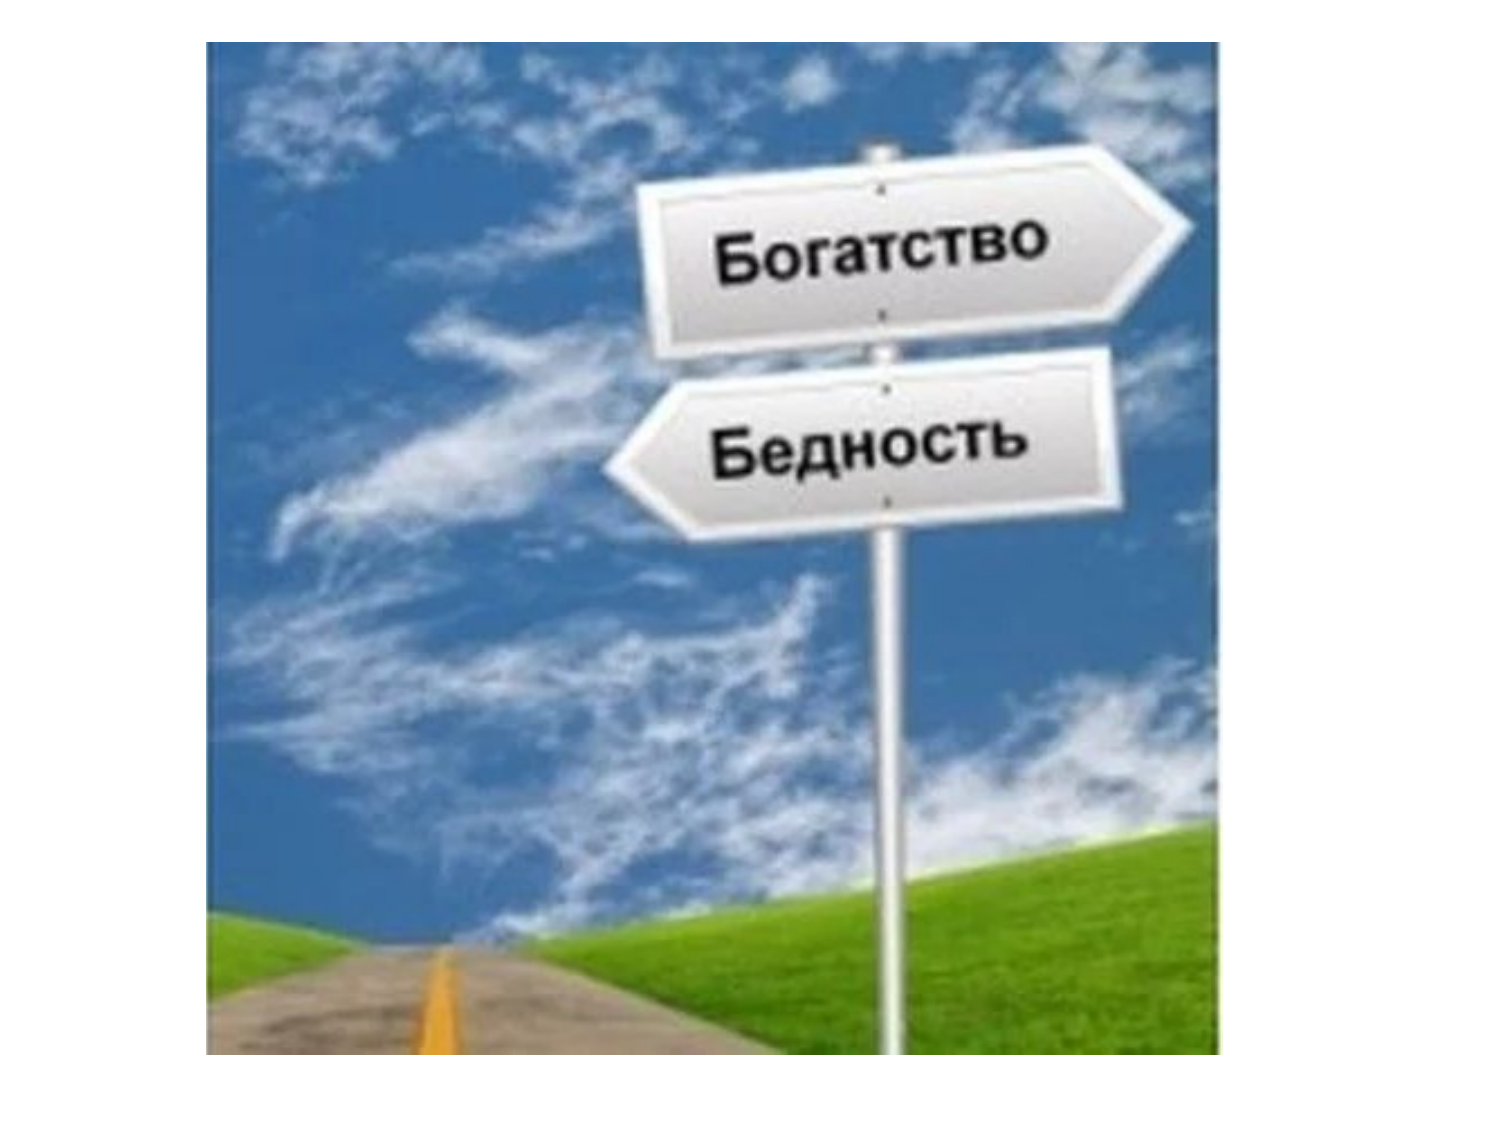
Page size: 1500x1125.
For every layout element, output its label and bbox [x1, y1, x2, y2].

picture [206, 42, 1223, 1055]
